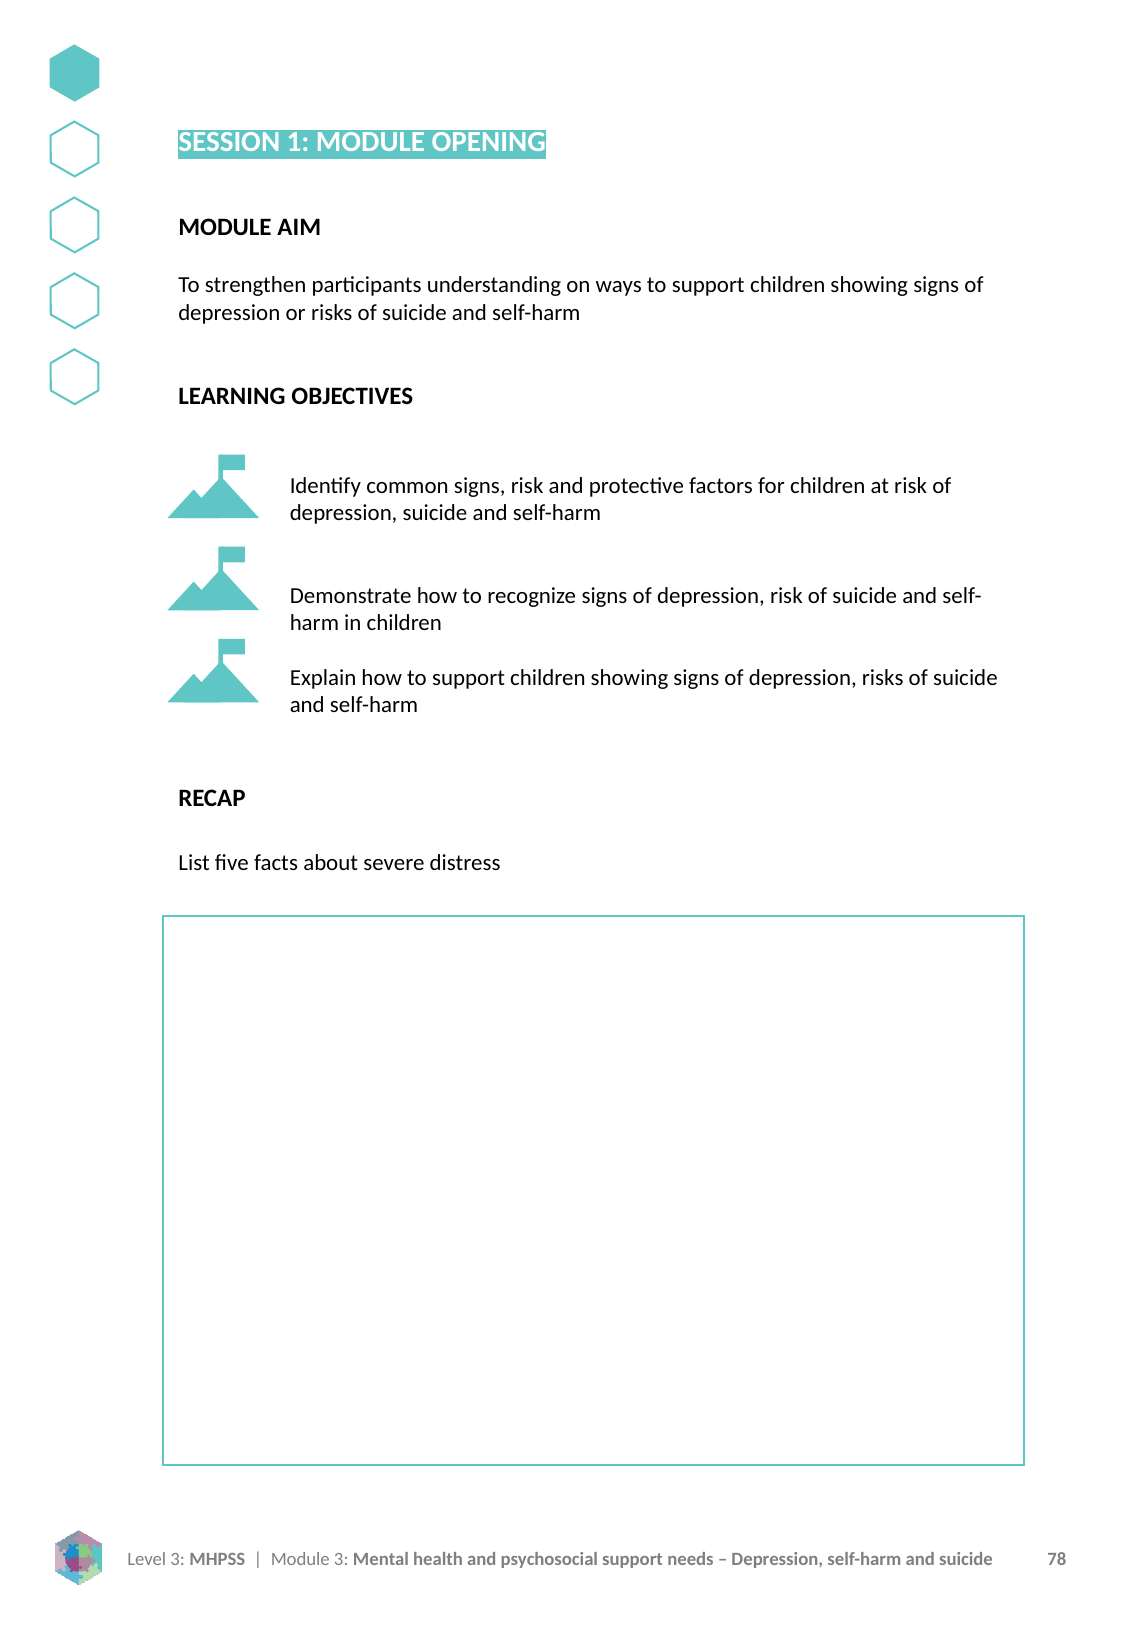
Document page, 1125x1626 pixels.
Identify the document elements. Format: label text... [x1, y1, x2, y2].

text_box Identify common signs, risk and protective factors for children at risk of depression, suicide and self-harm Demonstrate how to recognize signs of depression, risk of suicide and self-harm in children Explain how to support children showing signs of depression, risks of suicide and self-harm [274, 462, 1026, 725]
text_box To strengthen participants understanding on ways to support children showing signs of depression or risks of suicide and self-harm [163, 262, 1026, 333]
text_box [50, 197, 99, 253]
text_box [50, 273, 99, 329]
text_box [163, 915, 1025, 1466]
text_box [167, 638, 260, 703]
text_box MODULE AIM [163, 203, 929, 249]
picture [55, 1530, 102, 1585]
text_box LEARNING OBJECTIVES [163, 372, 1026, 417]
text_box [50, 45, 99, 101]
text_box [167, 454, 260, 519]
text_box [167, 546, 260, 611]
text_box List five facts about severe distress [163, 839, 563, 883]
text_box RECAP [163, 773, 1025, 819]
text_box SESSION 1: MODULE OPENING [163, 114, 1025, 165]
text_box [50, 349, 99, 405]
text_box [50, 121, 99, 177]
